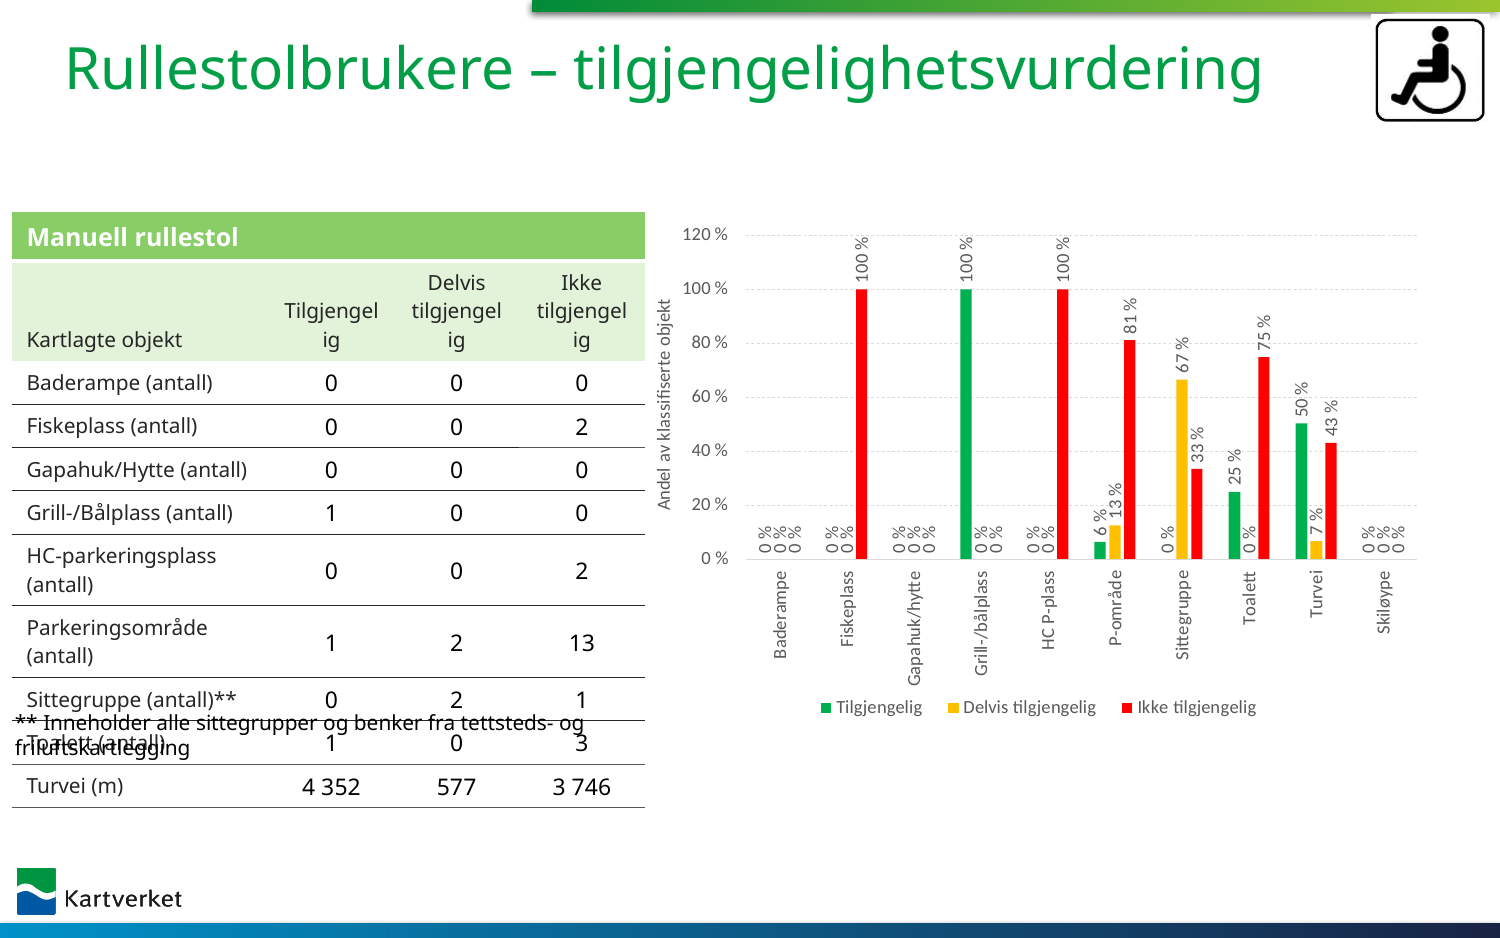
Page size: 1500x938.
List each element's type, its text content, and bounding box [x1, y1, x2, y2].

table_cell Grill-/Bålplass (antall) [12, 491, 269, 534]
table_cell 1 [269, 491, 394, 534]
table_cell 0 [394, 361, 519, 404]
table_cell Sittegruppe (antall)** [12, 678, 269, 702]
table_cell Gapahuk/Hytte (antall) [12, 448, 269, 490]
table_cell Baderampe (antall) [12, 361, 269, 404]
table_cell HC-parkeringsplass (antall) [12, 535, 269, 605]
table_cell 1 [519, 678, 638, 702]
table_cell 0 [394, 535, 519, 605]
table_cell 2 [394, 678, 519, 702]
table_cell Parkeringsområde (antall) [12, 606, 269, 677]
table_cell Delvis tilgjengelig [394, 263, 519, 361]
table_cell Turvei (m) [12, 768, 269, 807]
table_cell 0 [269, 361, 394, 404]
table_cell 2 [519, 535, 638, 605]
picture [643, 218, 1427, 728]
table_cell 0 [269, 678, 394, 702]
table_header Manuell rullestol [12, 212, 645, 259]
table_cell Tilgjengelig [269, 263, 394, 361]
table_cell 0 [519, 448, 638, 490]
text_box ** Inneholder alle sittegrupper og benker fra tettsteds- og friluftskartlegging [0, 702, 745, 768]
table_cell 0 [394, 405, 519, 447]
picture [1371, 13, 1491, 127]
table_cell 0 [394, 491, 519, 534]
table_cell 3 746 [519, 768, 645, 807]
table_cell 2 [394, 606, 519, 677]
table_cell 0 [269, 405, 394, 447]
table_cell Ikke tilgjengelig [519, 263, 638, 361]
text_box Rullestolbrukere – tilgjengelighetsvurdering [49, 12, 1372, 109]
table_cell Fiskeplass (antall) [12, 405, 269, 447]
table_cell Kartlagte objekt [12, 263, 269, 361]
table_cell 0 [269, 448, 394, 490]
table_cell 4 352 [269, 768, 394, 807]
table_cell 1 [269, 606, 394, 677]
table_cell 0 [269, 535, 394, 605]
table_cell 0 [519, 361, 638, 404]
table_cell 2 [519, 405, 638, 447]
table_cell 13 [519, 606, 638, 677]
table_cell 0 [394, 448, 519, 490]
table_cell 577 [394, 768, 519, 807]
table_cell 0 [519, 491, 638, 534]
